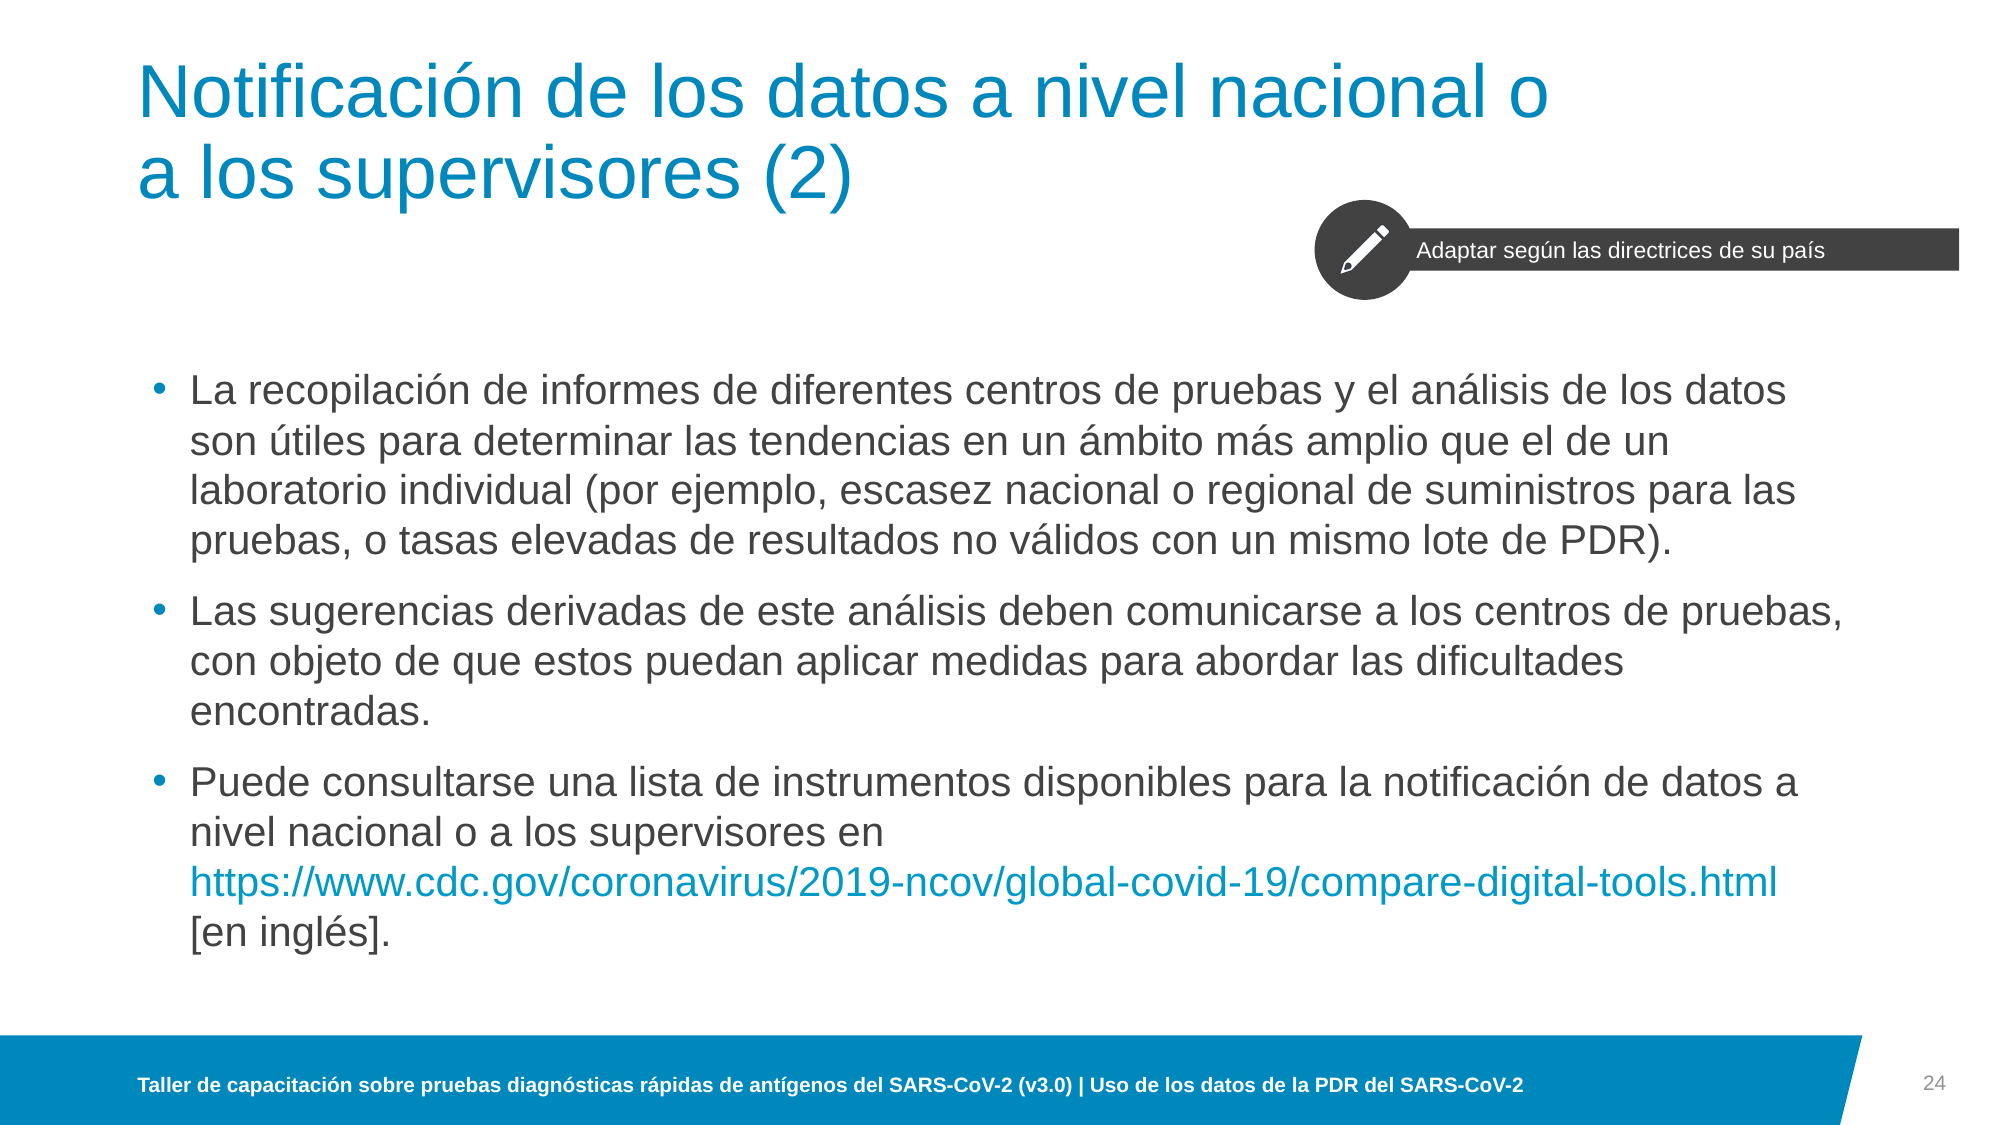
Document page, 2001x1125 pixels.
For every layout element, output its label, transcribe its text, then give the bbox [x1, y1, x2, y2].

title Notificación de los datos a nivel nacional o a los supervisores (2) [137, 59, 1863, 215]
list La recopilación de informes de diferentes centros de pruebas y el análisis de los datos son útiles para determinar las tendencias en un ámbito más amplio que el de un laboratorio individual (por ejemplo, escasez nacional o regional de suministros para las pruebas, o tasas elevadas de resultados no válidos con un mismo lote de PDR). Las sugerencias derivadas de este análisis deben comunicarse a los centros de pruebas, con objeto de que estos puedan aplicar medidas para abordar las dificultades encontradas. Puede consultarse una lista de instrumentos disponibles para la notificación de datos a nivel nacional o a los supervisores en https://www.cdc.gov/coronavirus/2019-ncov/global-covid-19/compare-digital-tools.html [en inglés]. [137, 284, 1863, 1014]
footer Taller de capacitación sobre pruebas diagnósticas rápidas de antígenos del SARS-CoV-2 (v3.0) | Uso de los datos de la PDR del SARS-CoV-2 [137, 1042, 1662, 1125]
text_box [1315, 200, 1960, 299]
slide_number 24 [1862, 1035, 1947, 1125]
